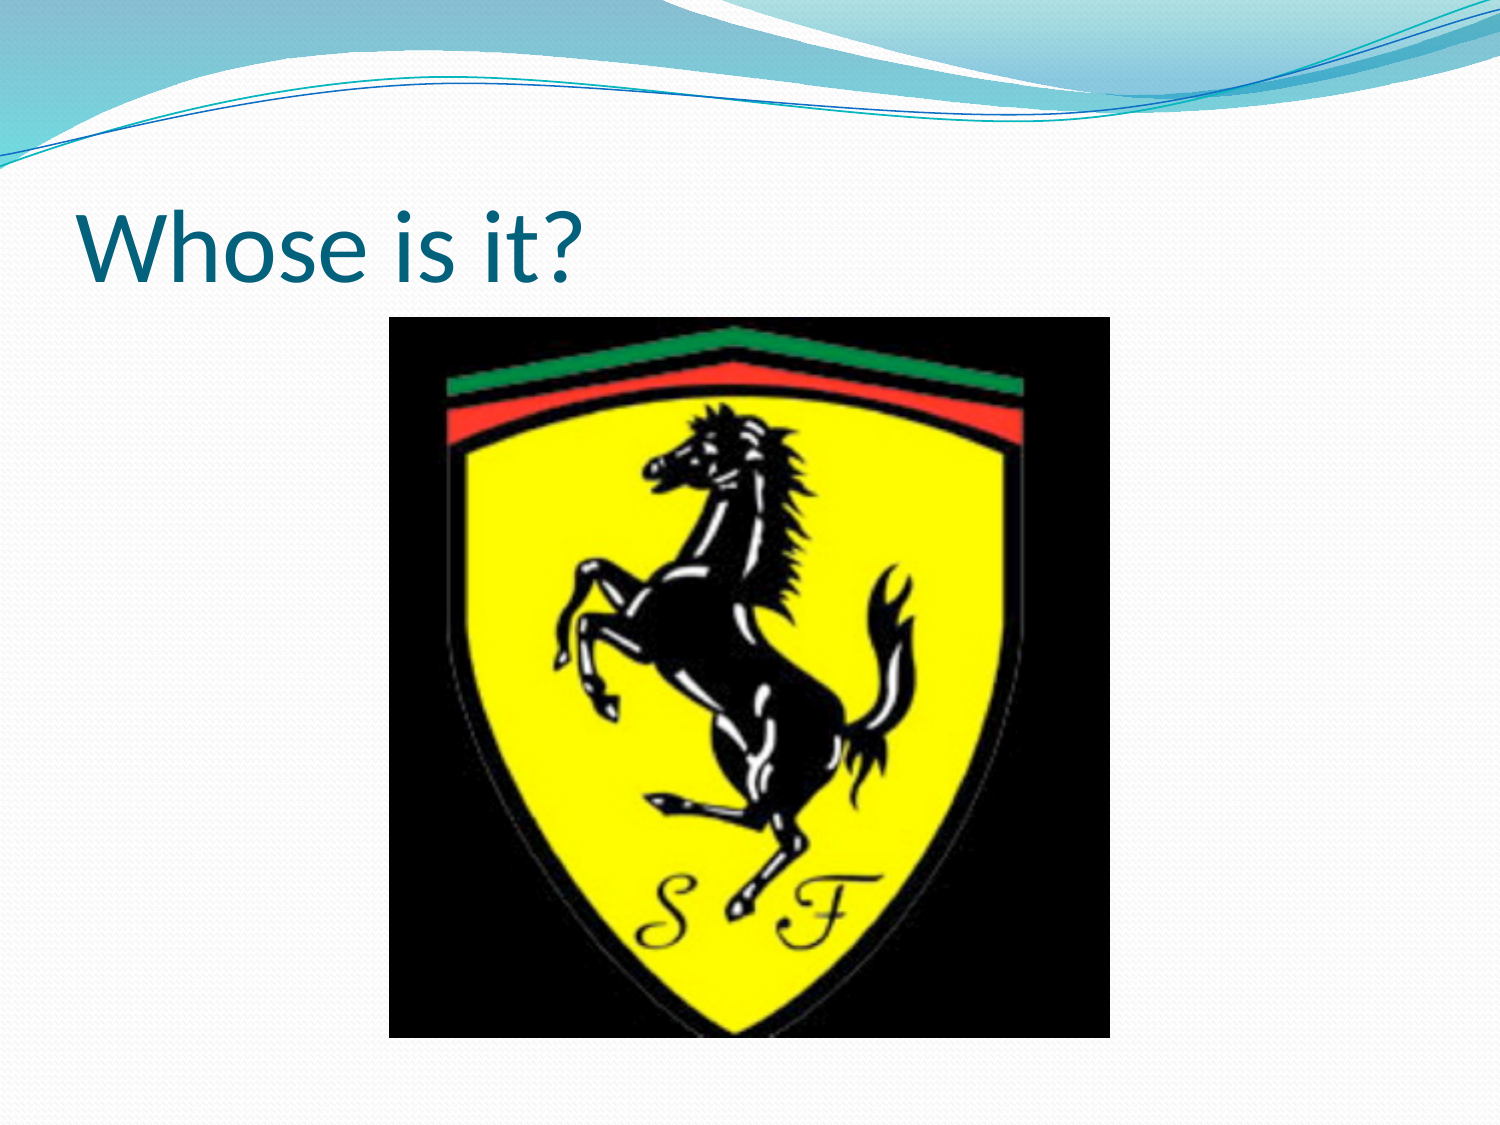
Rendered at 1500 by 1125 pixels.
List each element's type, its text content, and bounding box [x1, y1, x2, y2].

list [389, 317, 1111, 1038]
title Whose is it? [74, 115, 1426, 304]
